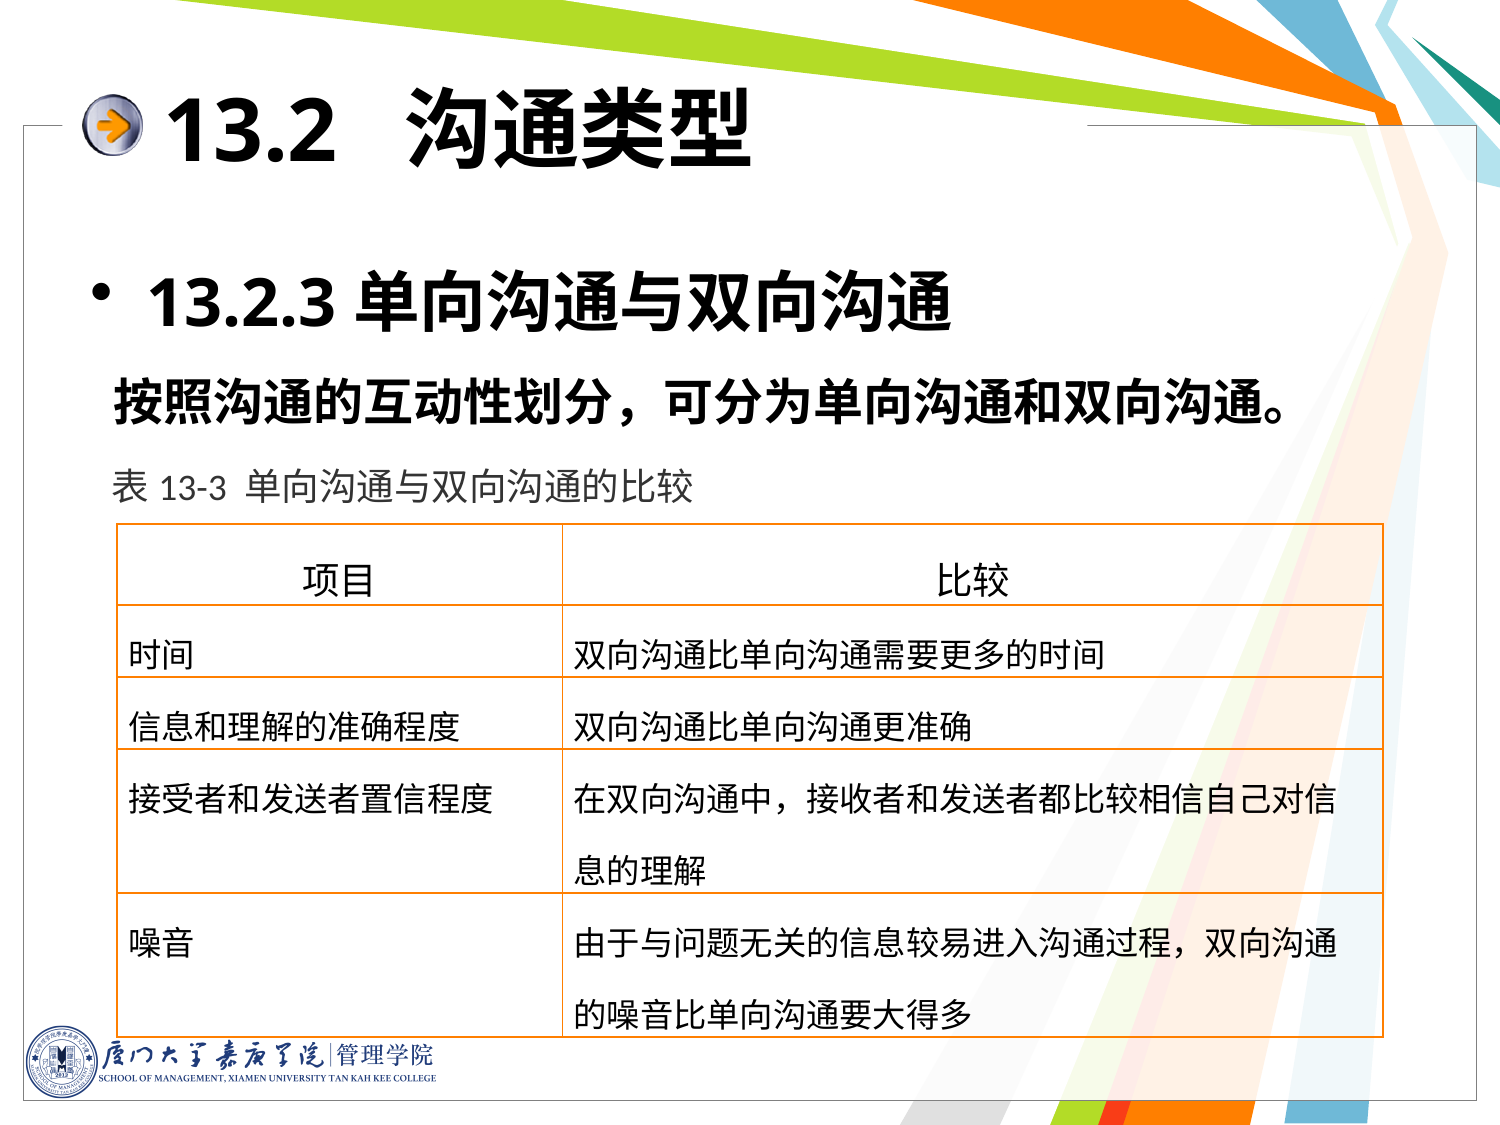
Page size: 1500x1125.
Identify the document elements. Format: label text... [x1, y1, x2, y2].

table_cell 双向沟通比单向沟通需要更多的时间 [563, 606, 1382, 676]
table_cell 噪音 [118, 894, 562, 1036]
picture [24, 1024, 438, 1100]
picture [82, 94, 143, 156]
table_cell 由于与问题无关的信息较易进入沟通过程，双向沟通的噪音比单向沟通要大得多 [563, 894, 1382, 1036]
table_cell 双向沟通比单向沟通更准确 [563, 678, 1382, 748]
table_header 比较 [563, 525, 1382, 604]
text_box 表13-3 单向沟通与双向沟通的比较 [97, 455, 709, 516]
table_cell 接受者和发送者置信程度 [118, 750, 562, 892]
table_cell 在双向沟通中，接收者和发送者都比较相信自己对信息的理解 [563, 750, 1382, 892]
table_cell 信息和理解的准确程度 [118, 678, 562, 748]
table_header 项目 [118, 525, 562, 604]
list 13.2.3单向沟通与双向沟通 按照沟通的互动性划分，可分为单向沟通和双向沟通。 [75, 212, 1425, 446]
title 13.2 沟通类型 [148, 32, 1182, 220]
table_cell 时间 [118, 606, 562, 676]
